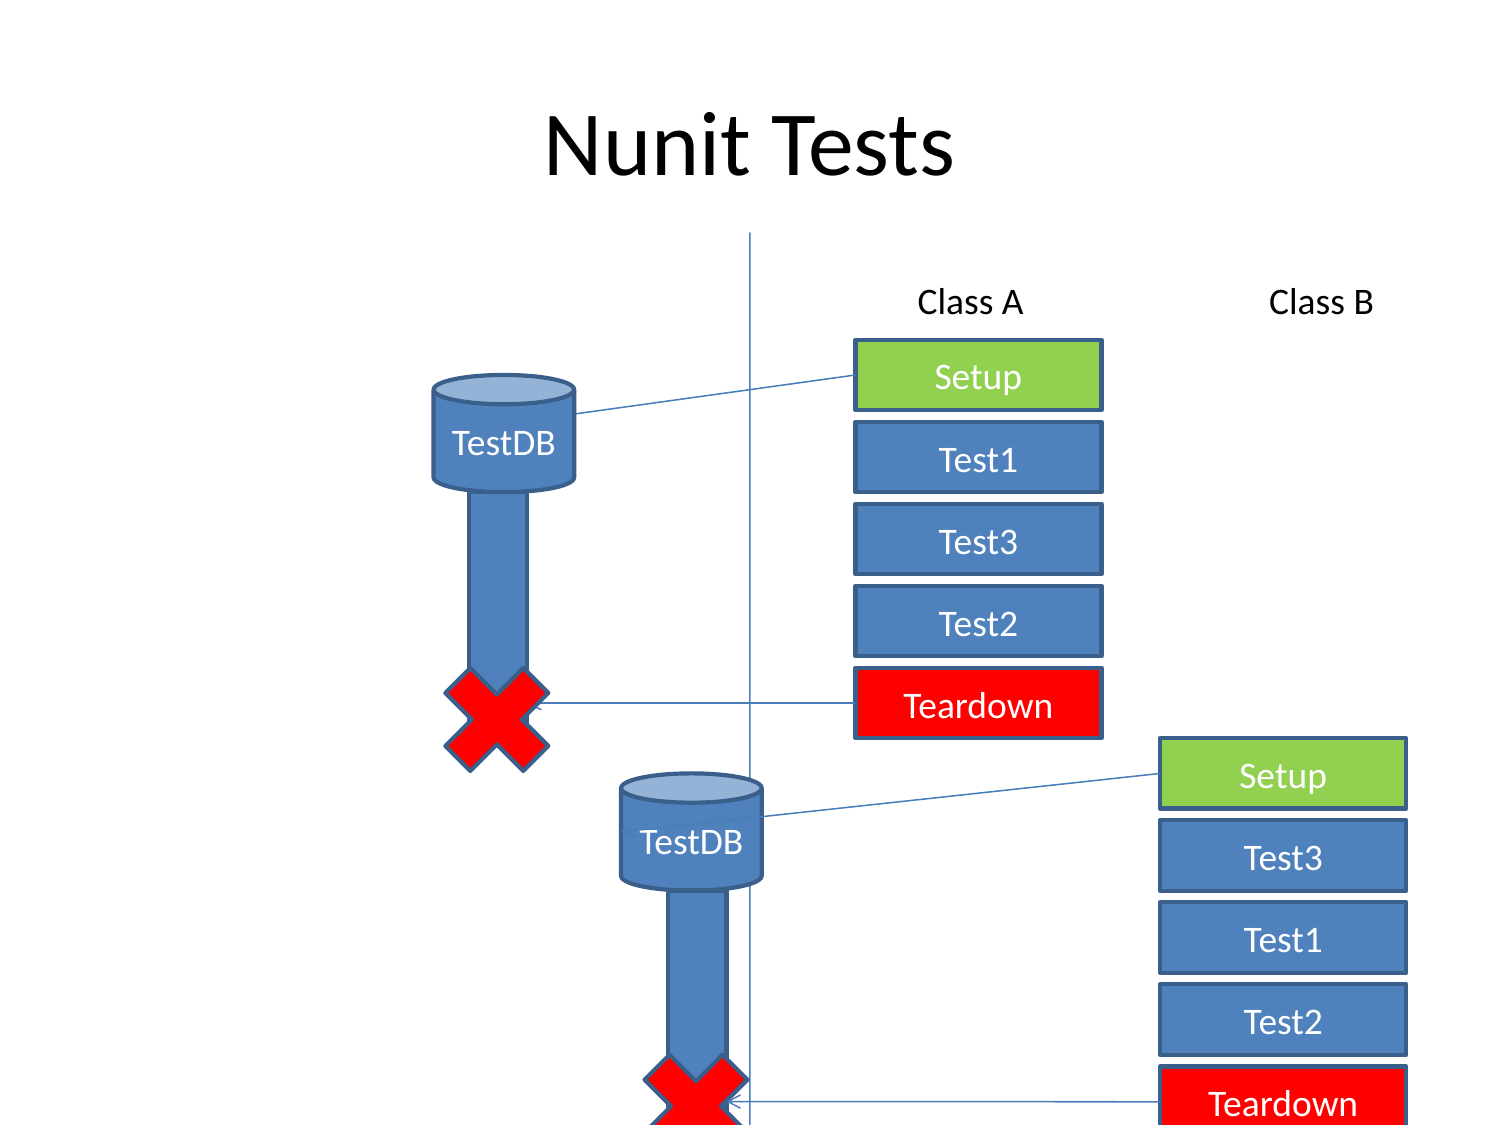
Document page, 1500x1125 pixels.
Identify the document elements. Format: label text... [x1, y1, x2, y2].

text_box [642, 1052, 750, 1125]
text_box Test2 [853, 584, 1104, 658]
text_box TestDB [618, 771, 764, 892]
text_box Setup [624, 776, 759, 800]
text_box Setup [853, 338, 1104, 412]
text_box Class B [1254, 269, 1390, 330]
text_box Teardown [853, 687, 1104, 740]
text_box Setup [1158, 736, 1408, 811]
text_box Class A [903, 269, 1039, 330]
text_box Teardown [1158, 1064, 1408, 1125]
title Nunit Tests [75, 45, 1425, 233]
text_box [467, 493, 529, 677]
text_box [666, 888, 729, 1077]
text_box [443, 687, 551, 774]
text_box TestDB [431, 372, 577, 495]
text_box [458, 665, 483, 677]
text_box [436, 378, 571, 402]
text_box Teardown [853, 666, 1104, 677]
text_box [511, 665, 536, 677]
text_box Test1 [1158, 900, 1408, 975]
text_box Test2 [1158, 982, 1408, 1057]
text_box Test3 [853, 502, 1104, 576]
text_box Test1 [853, 420, 1104, 494]
text_box Test3 [1158, 818, 1408, 893]
